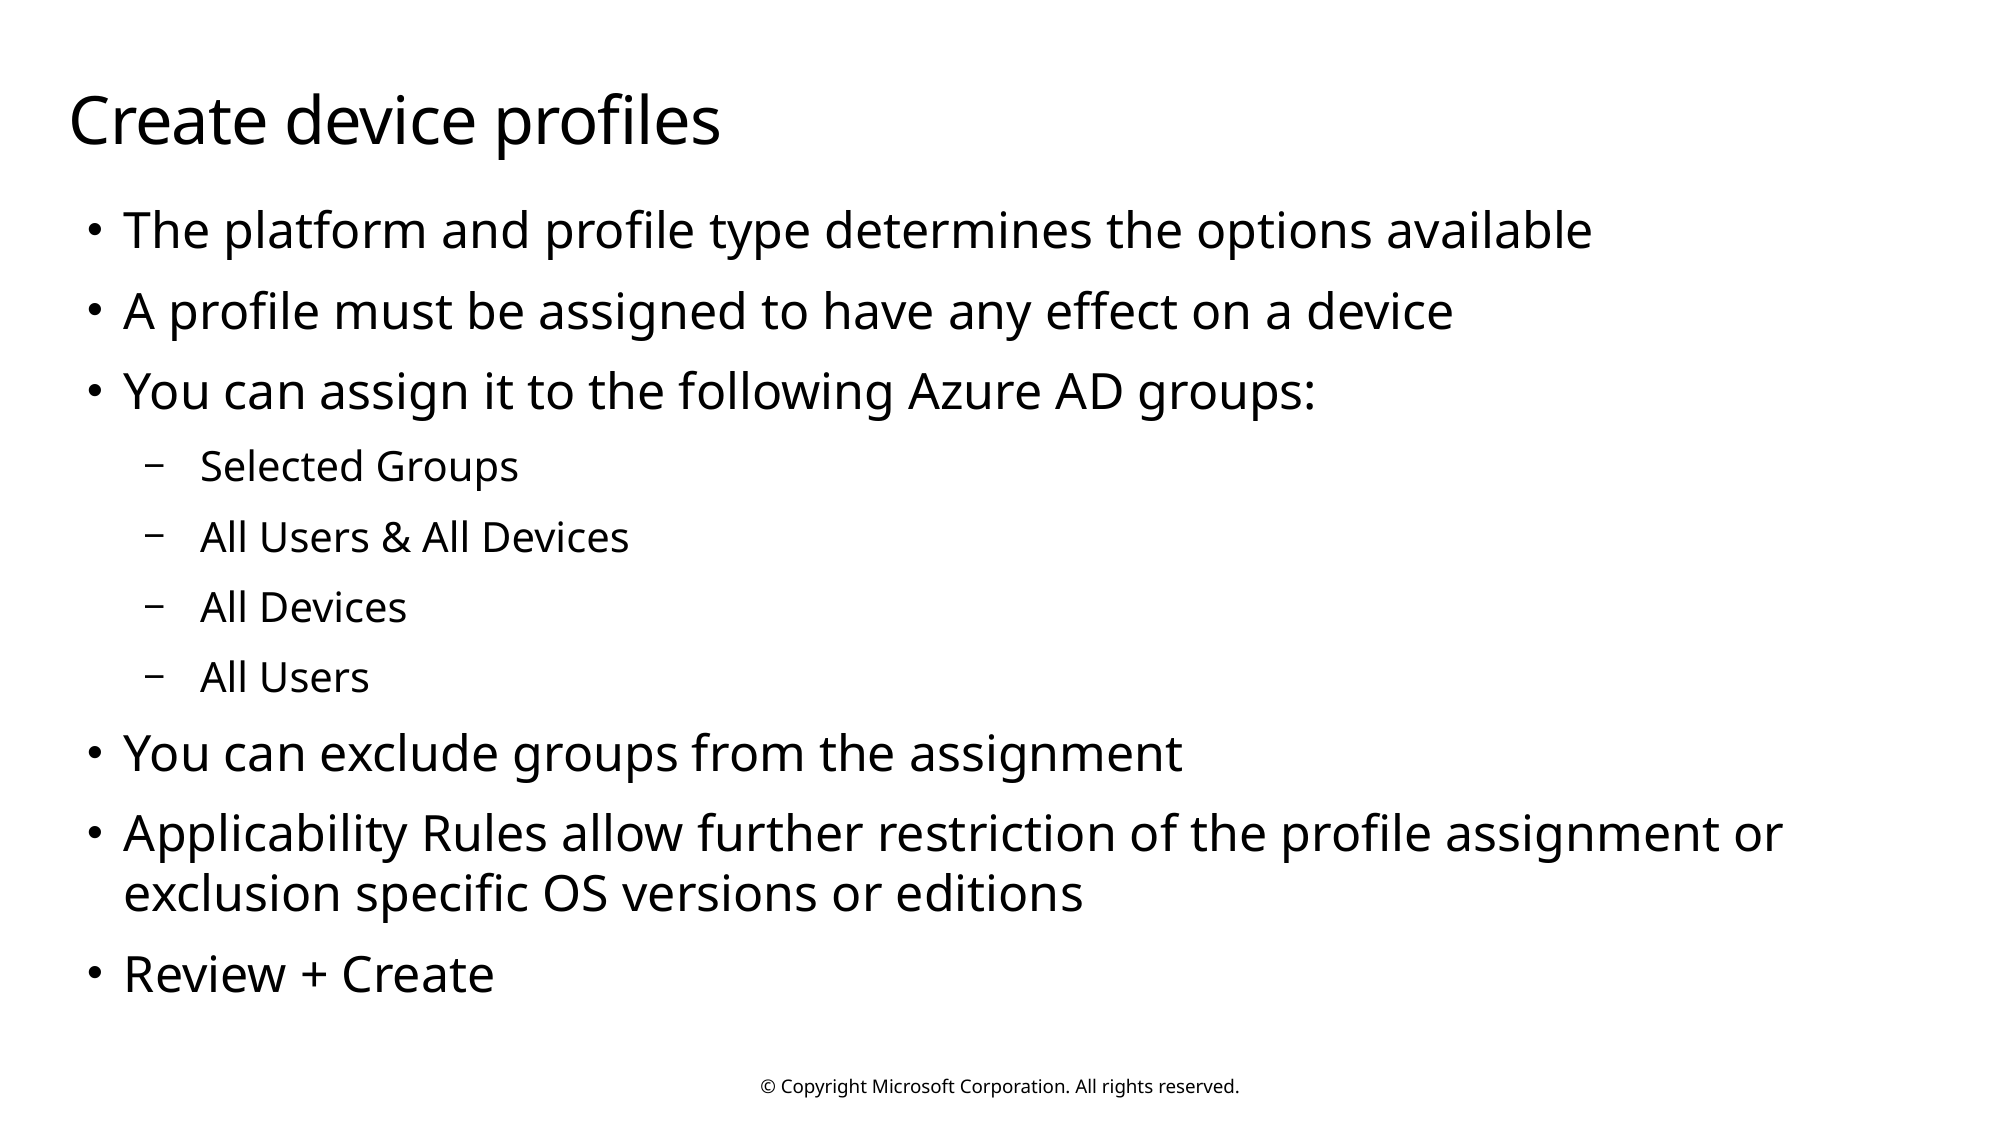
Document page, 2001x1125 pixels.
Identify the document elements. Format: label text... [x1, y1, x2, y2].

list The platform and profile type determines the options available A profile must be assigned to have any effect on a device You can assign it to the following Azure AD groups: Selected Groups All Users & All Devices All Devices All Users You can exclude groups from the assignment Applicability Rules allow further restriction of the profile assignment or exclusion specific OS versions or editions Review + Create [68, 183, 1930, 1053]
title Create device profiles [68, 72, 1930, 183]
